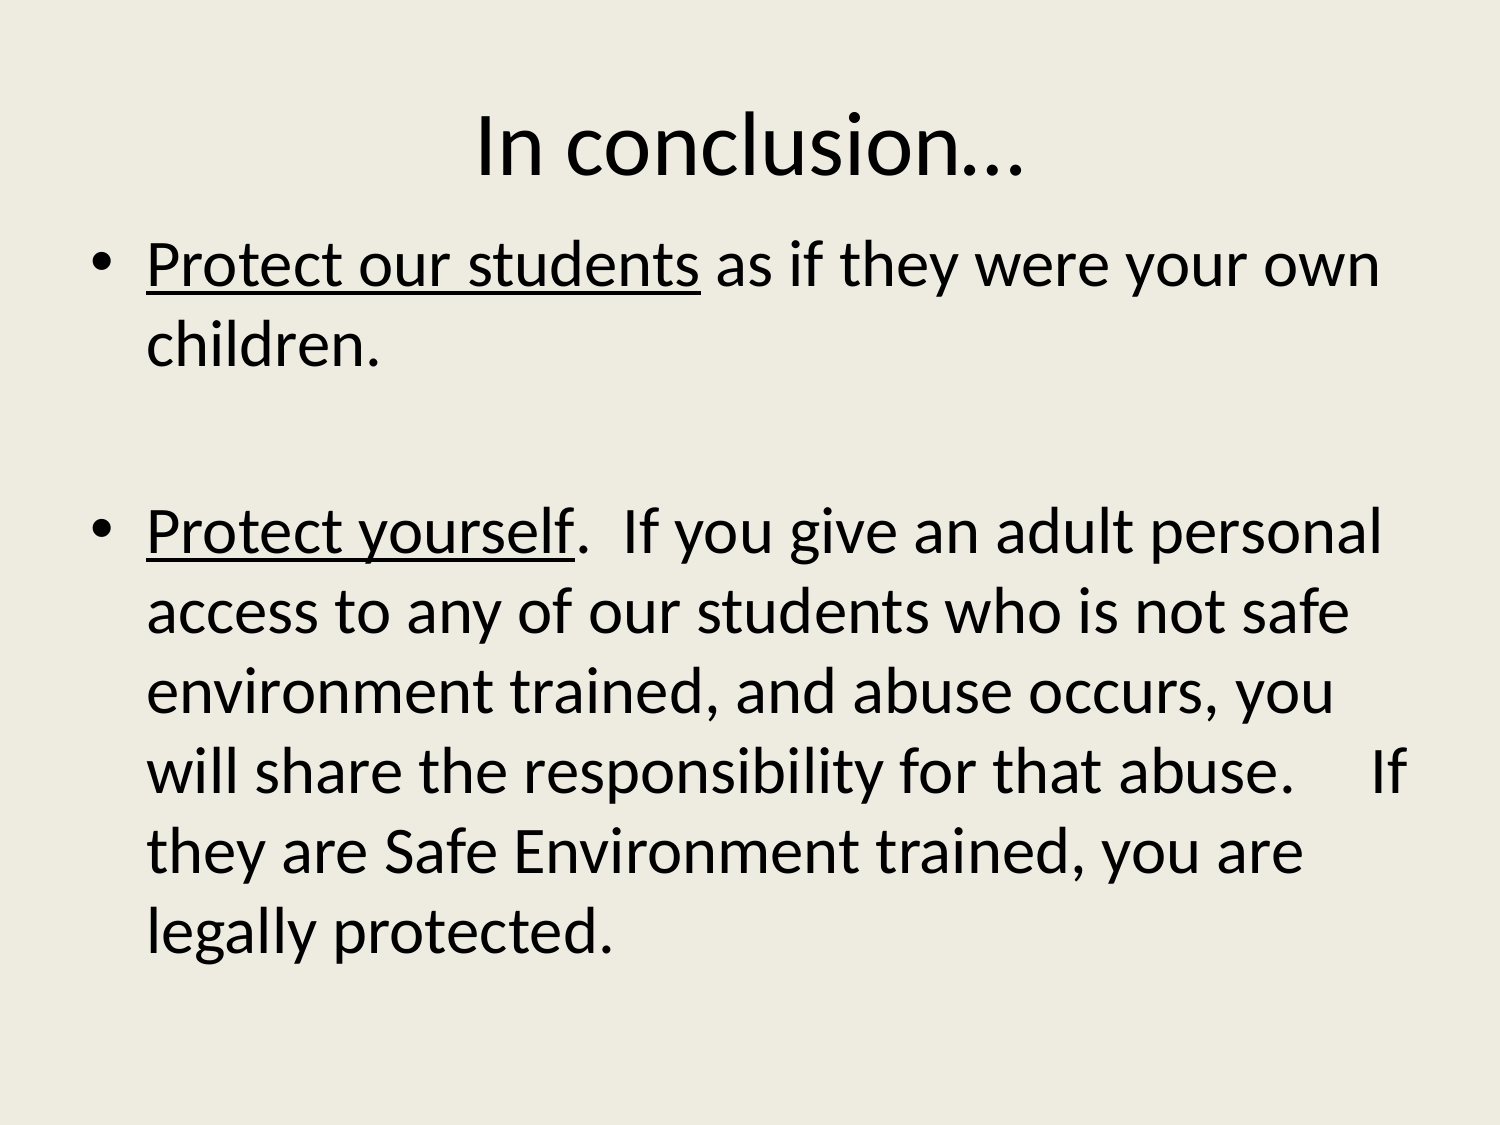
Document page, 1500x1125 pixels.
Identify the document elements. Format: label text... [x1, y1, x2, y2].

list Protect our students as if they were your own children. Protect yourself. If you give an adult personal access to any of our students who is not safe environment trained, and abuse occurs, you will share the responsibility for that abuse. If they are Safe Environment trained, you are legally protected. [75, 212, 1425, 1075]
title In conclusion… [75, 45, 1425, 212]
